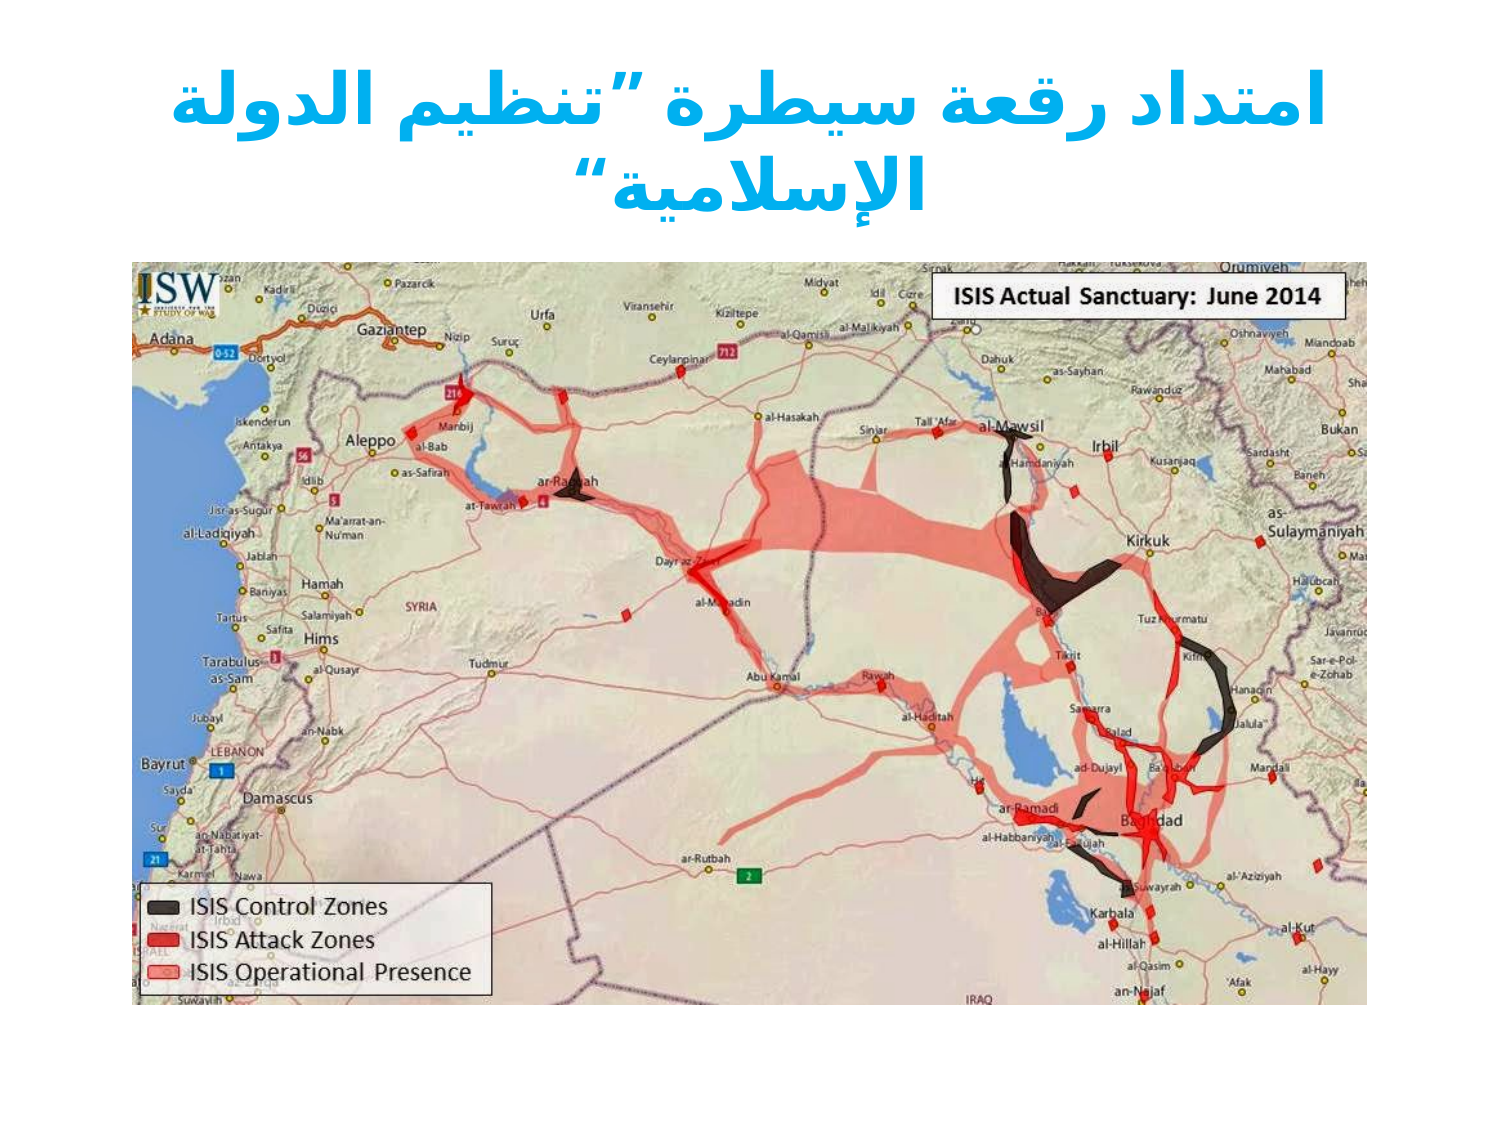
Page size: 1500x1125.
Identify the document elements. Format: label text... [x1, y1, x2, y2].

title امتداد رقعة سيطرة ”تنظيم الدولة الإسلامية“ [75, 45, 1425, 233]
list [132, 262, 1368, 1006]
